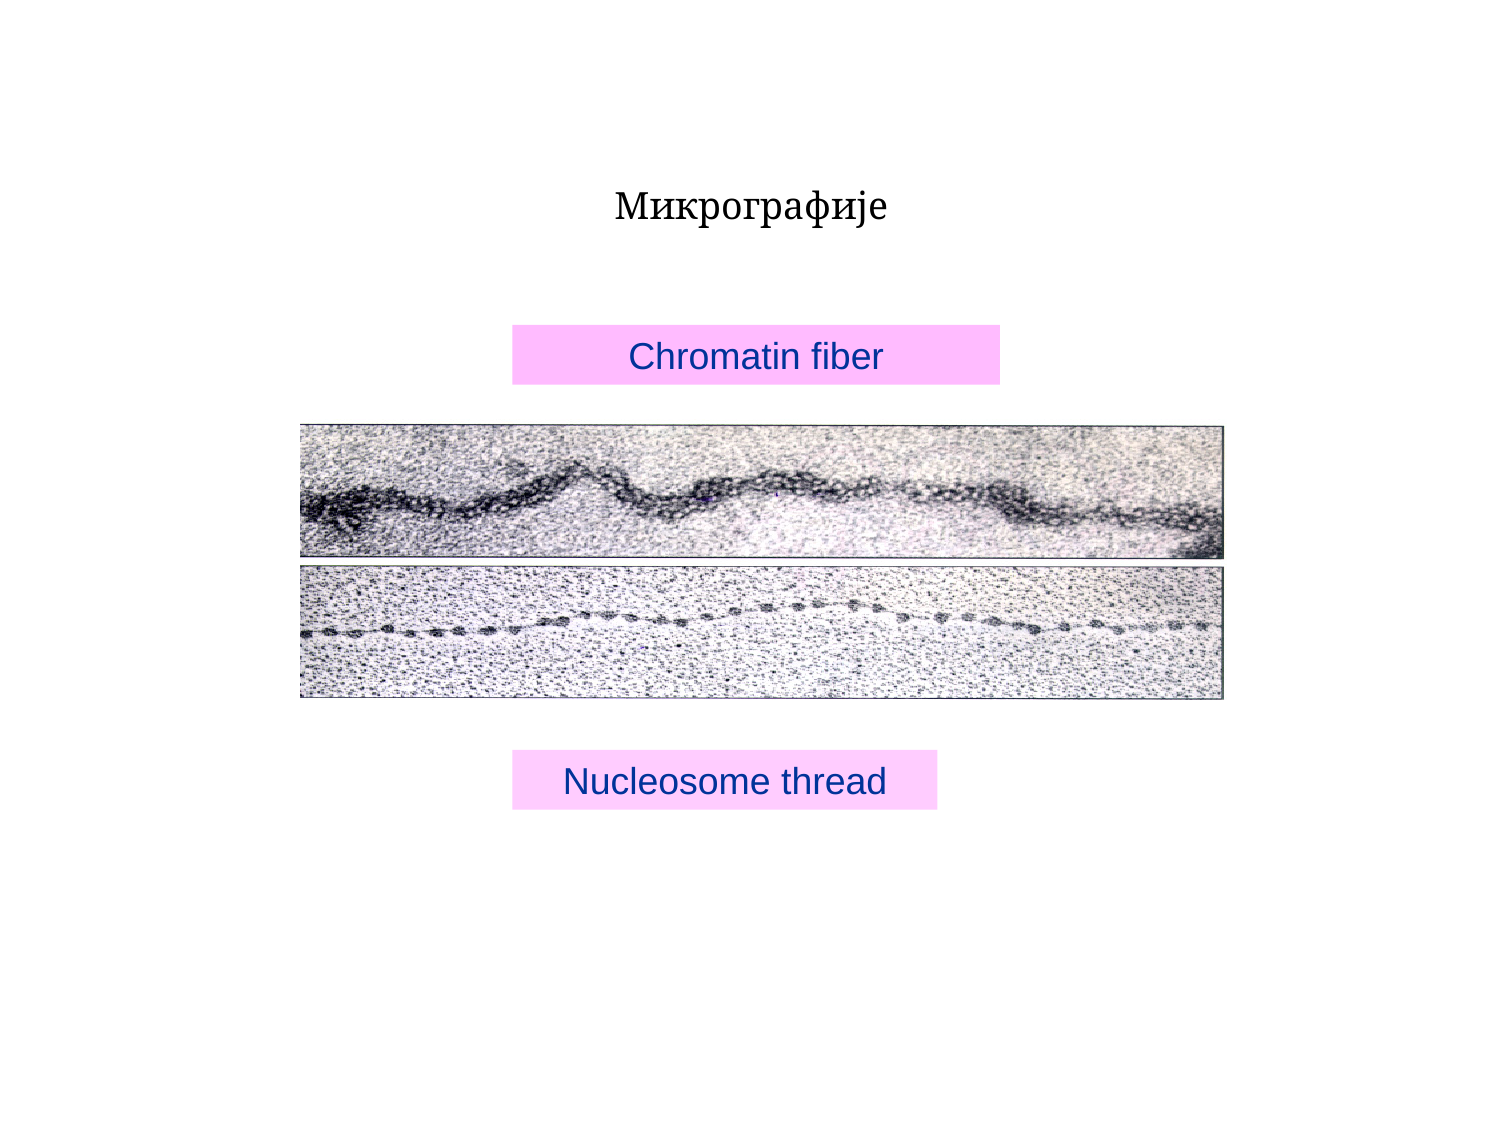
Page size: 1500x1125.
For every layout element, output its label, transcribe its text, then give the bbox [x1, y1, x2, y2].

text_box Микрографије [423, 153, 1089, 257]
text_box Chromatin fiber [512, 324, 1000, 385]
text_box Nucleosome thread [512, 749, 938, 810]
picture [299, 412, 1227, 704]
